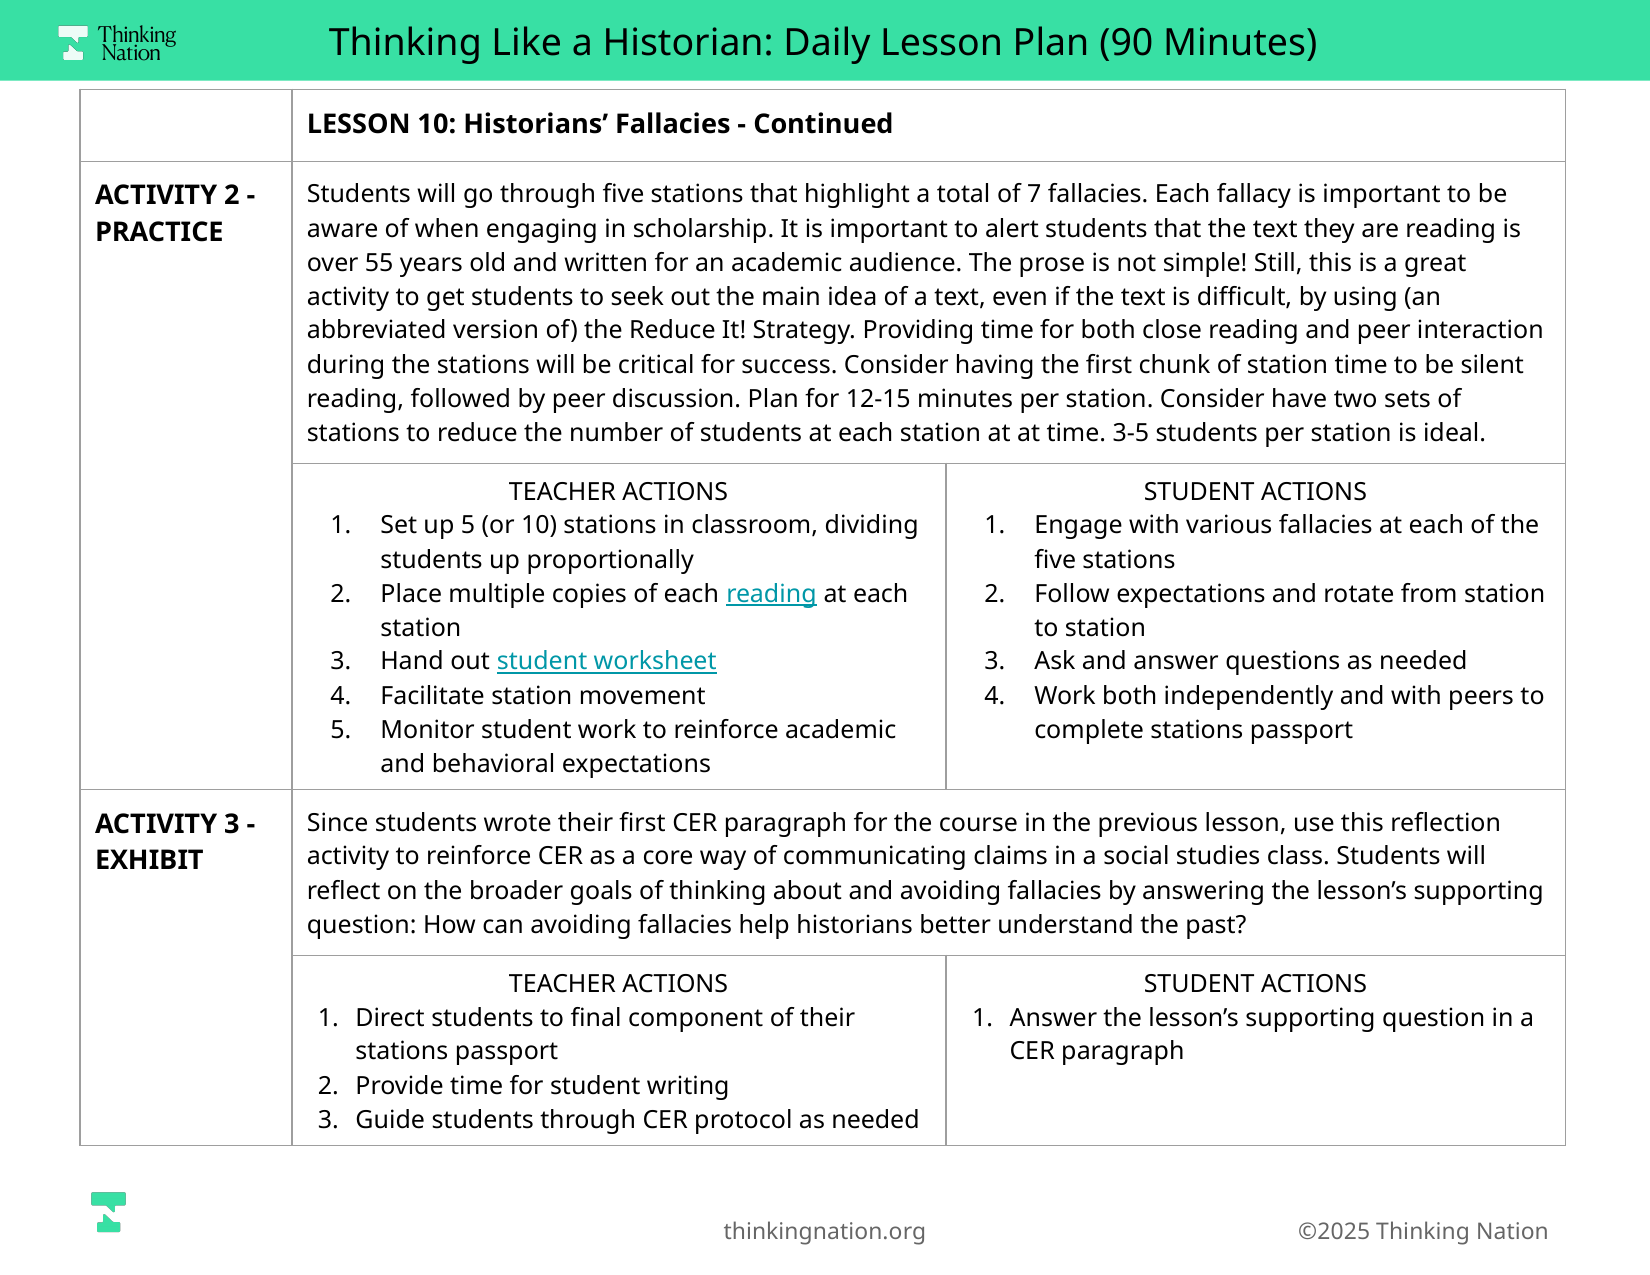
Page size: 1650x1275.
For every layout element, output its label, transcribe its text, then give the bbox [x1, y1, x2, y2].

table_cell TEACHER ACTIONS Direct students to final component of their stations passport Provide time for student writing Guide students through CER protocol as needed [293, 956, 945, 1145]
table_cell TEACHER ACTIONS Set up 5 (or 10) stations in classroom, dividing students up proportionally Place multiple copies of each reading at each station Hand out student worksheet Facilitate station movement Monitor student work to reinforce academic and behavioral expectations [293, 464, 945, 789]
picture [80, 1184, 136, 1240]
table_cell ACTIVITY 3 - EXHIBIT [81, 790, 291, 1145]
table_cell ACTIVITY 2 - PRACTICE [81, 162, 291, 789]
table_cell STUDENT ACTIONS Engage with various fallacies at each of the five stations Follow expectations and rotate from station to station Ask and answer questions as needed Work both independently and with peers to complete stations passport [947, 464, 1565, 789]
table_cell Since students wrote their first CER paragraph for the course in the previous lesson, use this reflection activity to reinforce CER as a core way of communicating claims in a social studies class. Students will reflect on the broader goals of thinking about and avoiding fallacies by answering the lesson’s supporting question: How can avoiding fallacies help historians better understand the past? [293, 790, 1565, 955]
text_box Thinking Like a Historian: Daily Lesson Plan (90 Minutes) [0, 0, 1650, 81]
table_cell STUDENT ACTIONS Answer the lesson’s supporting question in a CER paragraph [947, 956, 1565, 1145]
picture [45, 14, 180, 71]
table_header [81, 90, 291, 161]
text_box ©2025 Thinking Nation [1174, 1200, 1566, 1240]
text_box thinkingnation.org [629, 1200, 1021, 1240]
table_cell Students will go through five stations that highlight a total of 7 fallacies. Each fallacy is important to be aware of when engaging in scholarship. It is important to alert students that the text they are reading is over 55 years old and written for an academic audience. The prose is not simple! Still, this is a great activity to get students to seek out the main idea of a text, even if the text is difficult, by using (an abbreviated version of) the Reduce It! Strategy. Providing time for both close reading and peer interaction during the stations will be critical for success. Consider having the first chunk of station time to be silent reading, followed by peer discussion. Plan for 12-15 minutes per station. Consider have two sets of stations to reduce the number of students at each station at at time. 3-5 students per station is ideal. [293, 162, 1565, 463]
table_header LESSON 10: Historians’ Fallacies - Continued [293, 90, 1565, 161]
